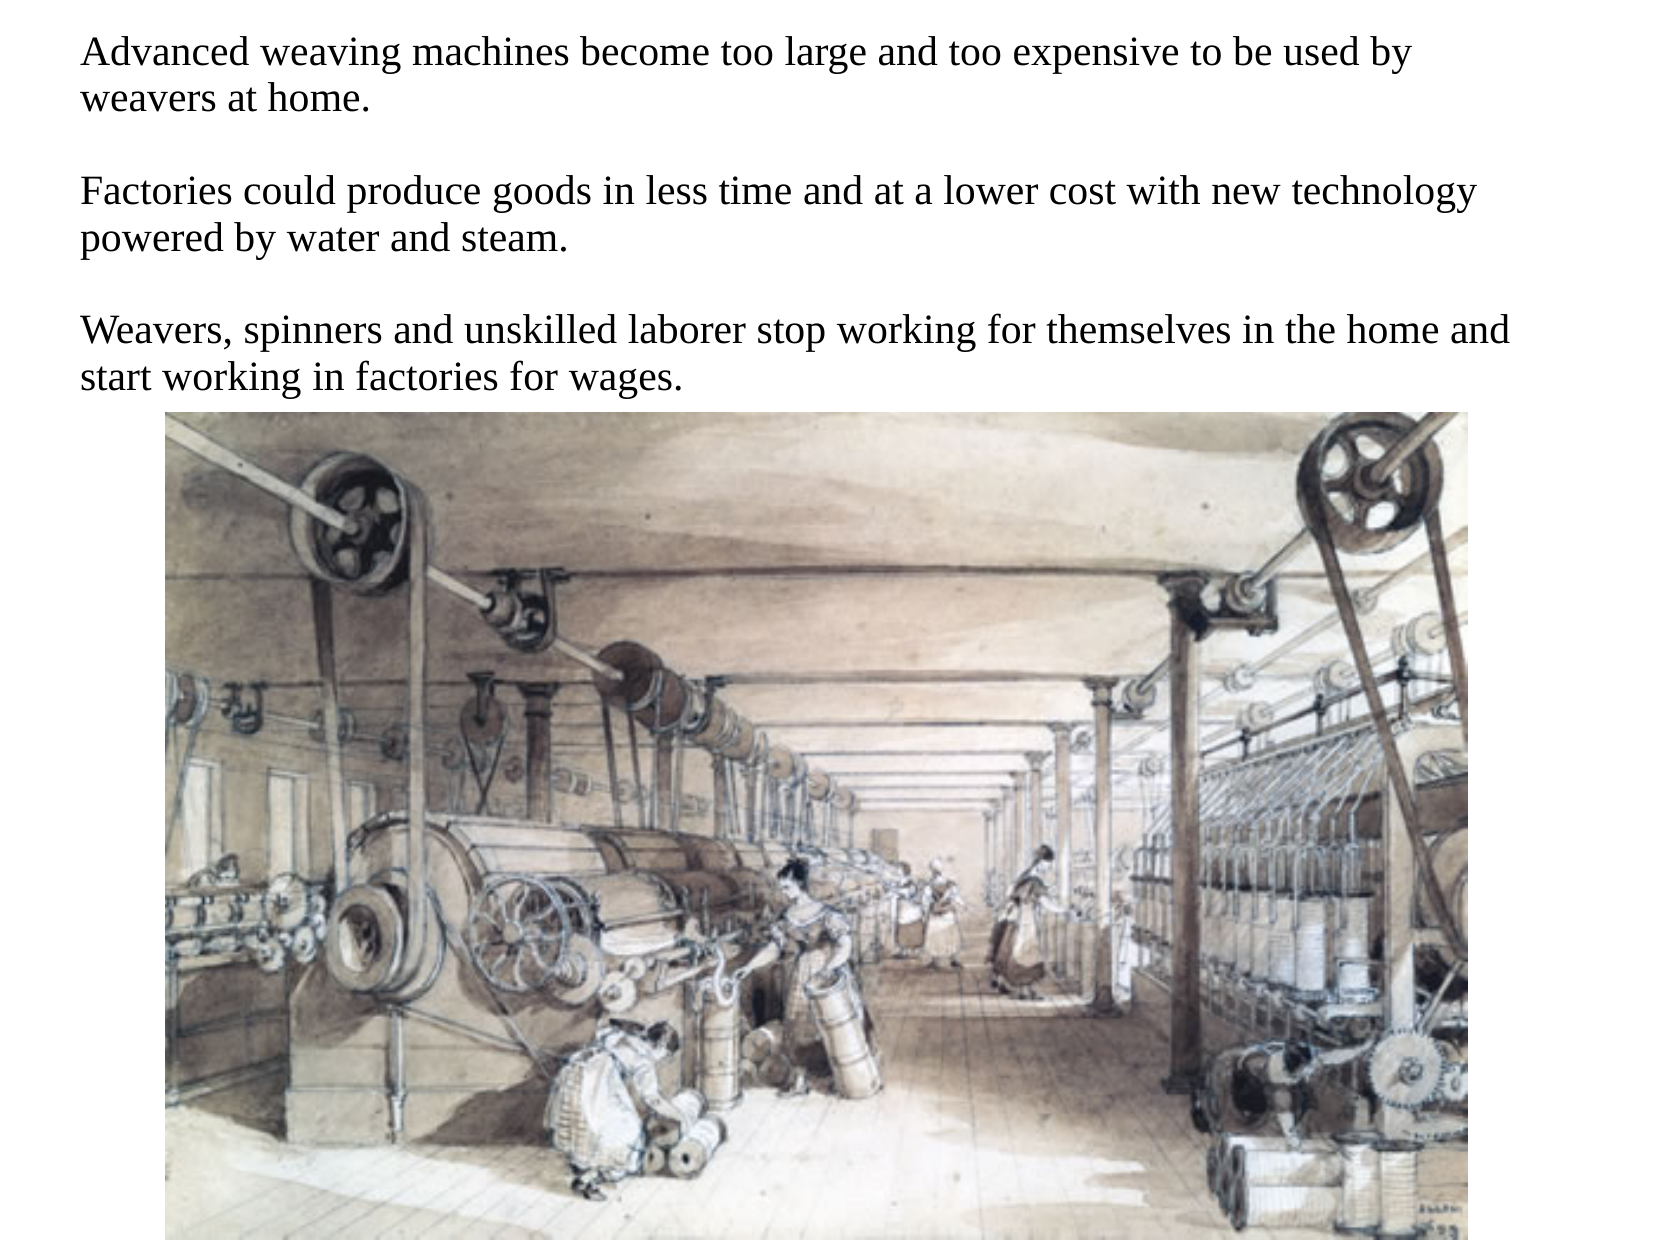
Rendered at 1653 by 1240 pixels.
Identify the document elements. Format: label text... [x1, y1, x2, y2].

text_box Advanced weaving machines become too large and too expensive to be used by weavers at home. Factories could produce goods in less time and at a lower cost with new technology powered by water and steam. Weavers, spinners and unskilled laborer stop working for themselves in the home and start working in factories for wages. [63, 19, 1565, 408]
picture [165, 412, 1469, 1240]
